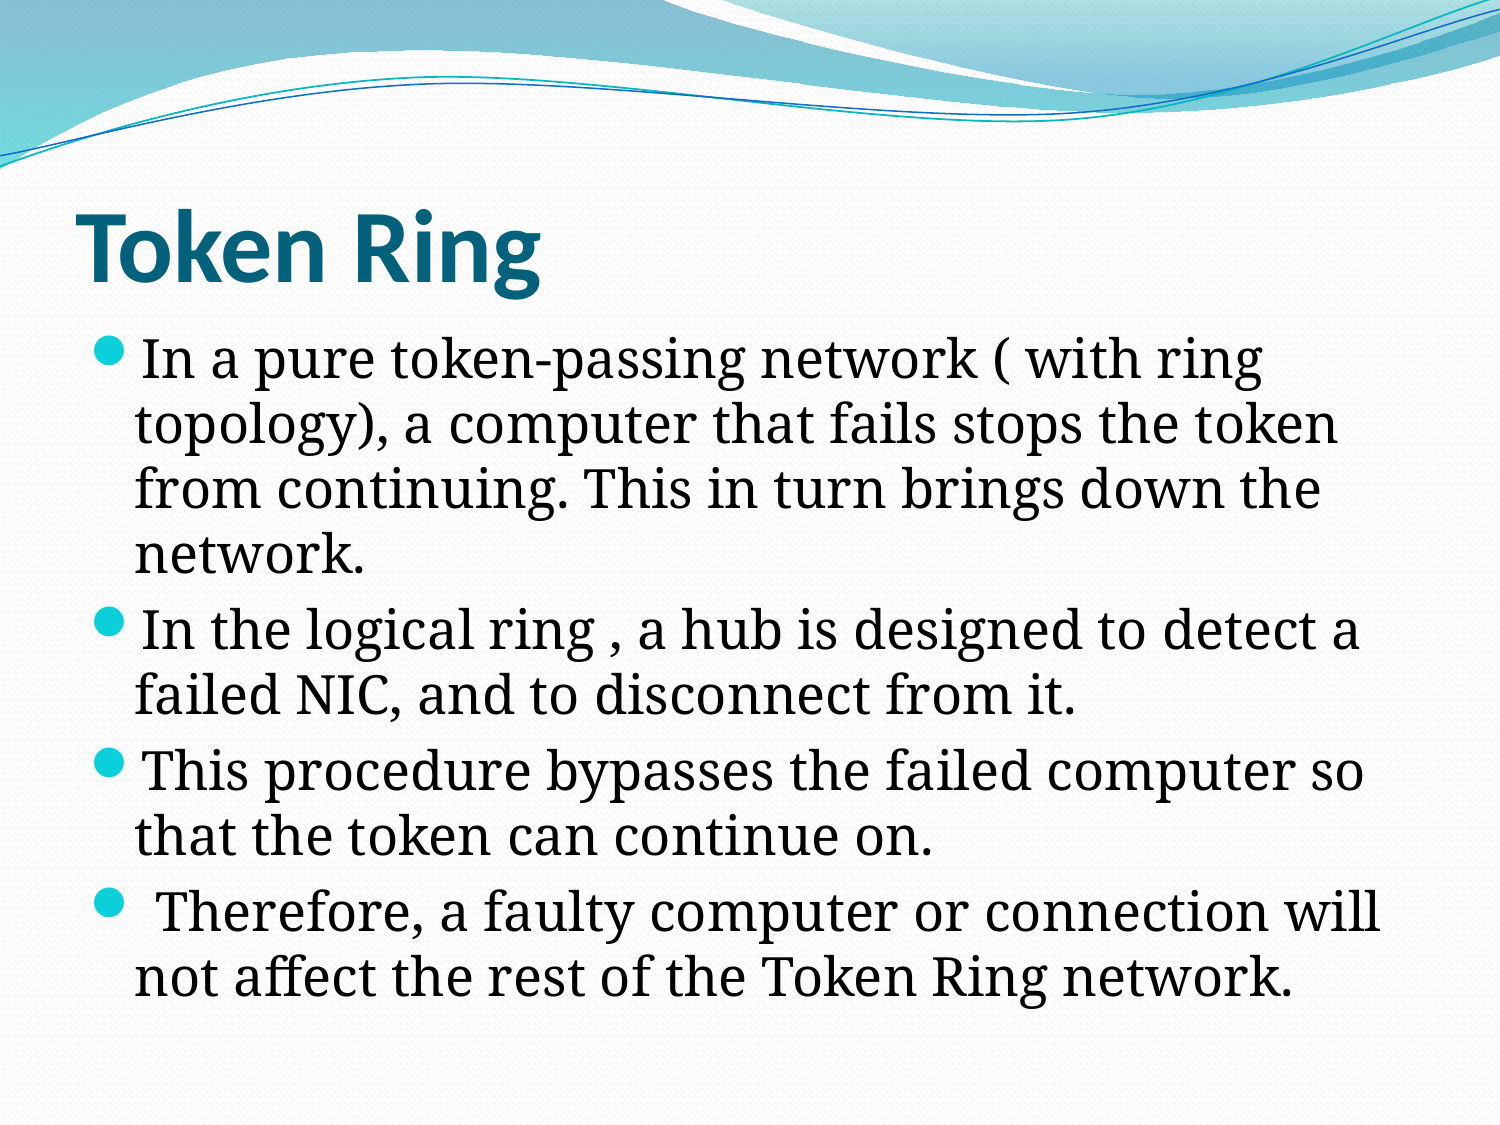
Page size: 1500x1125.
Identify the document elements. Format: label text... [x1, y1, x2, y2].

title Token Ring [75, 115, 1425, 303]
list In a pure token-passing network ( with ring topology), a computer that fails stops the token from continuing. This in turn brings down the network. In the logical ring , a hub is designed to detect a failed NIC, and to disconnect from it. This procedure bypasses the failed computer so that the token can continue on. Therefore, a faulty computer or connection will not affect the rest of the Token Ring network. [75, 317, 1425, 1038]
